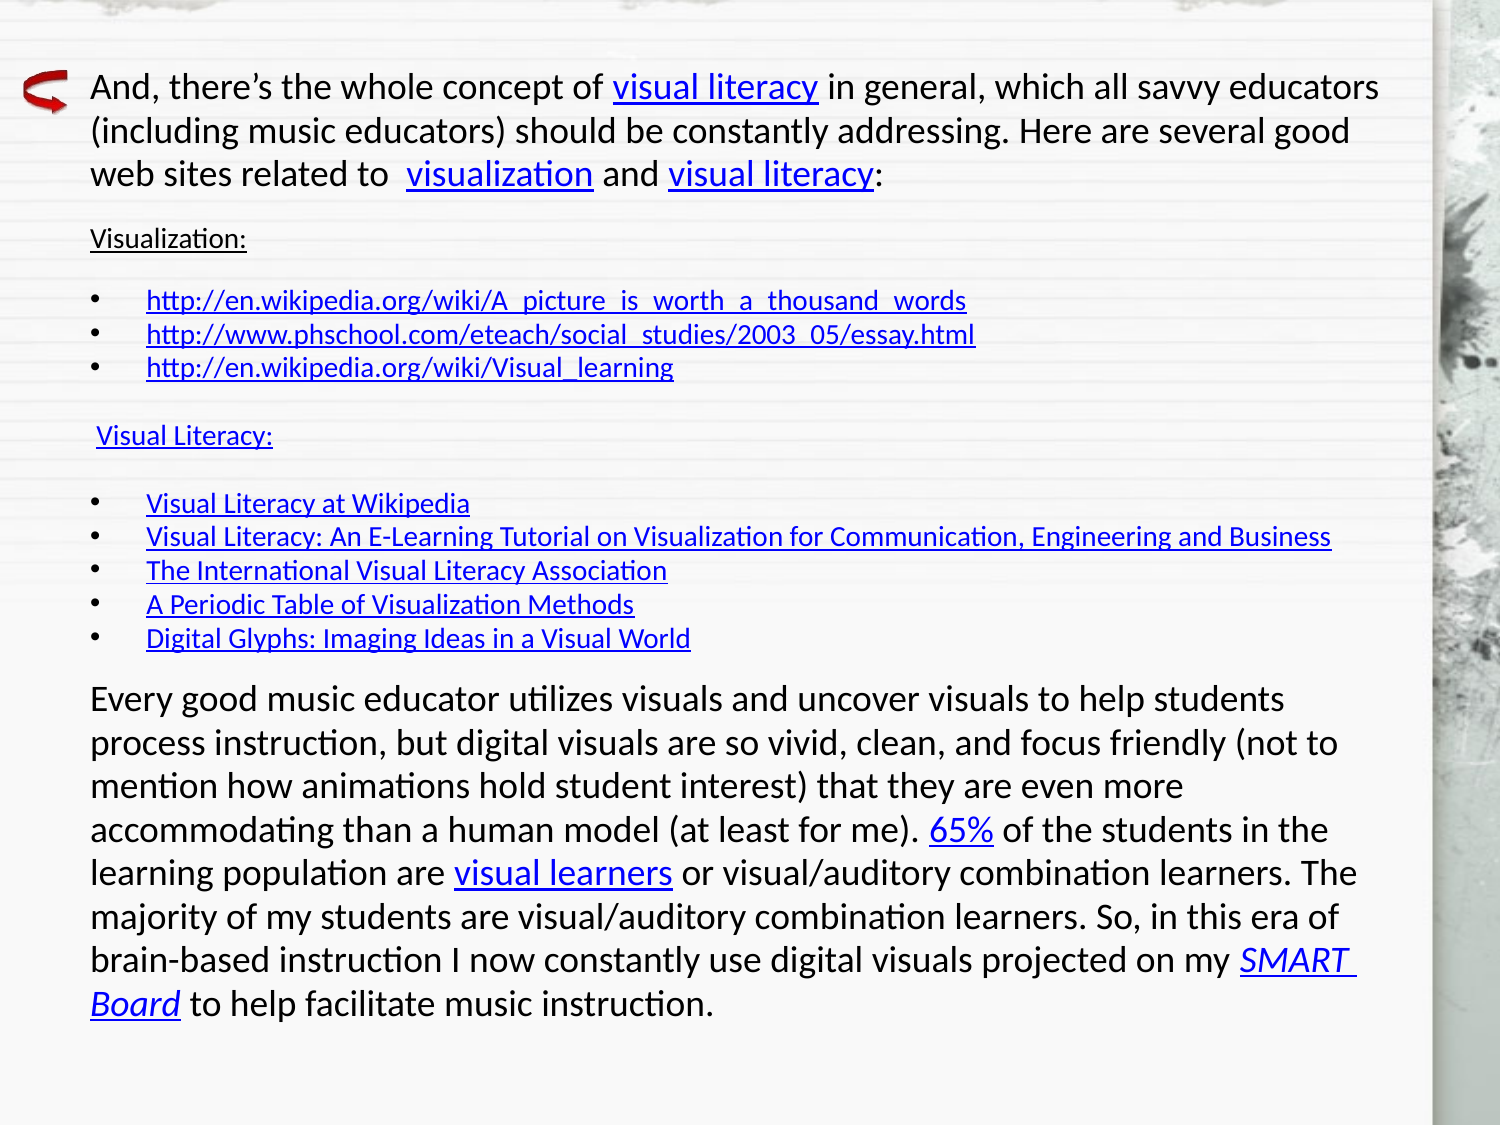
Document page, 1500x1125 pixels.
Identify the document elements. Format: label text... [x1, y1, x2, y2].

picture [0, 0, 1500, 1125]
list And, there’s the whole concept of visual literacy in general, which all savvy educators (including music educators) should be constantly addressing. Here are several good web sites related to visualization and visual literacy: Visualization: http://en.wikipedia.org/wiki/A_picture_is_worth_a_thousand_words http://www.phschool.com/eteach/social_studies/2003_05/essay.html http://en.wikipedia.org/wiki/Visual_learning Visual Literacy: Visual Literacy at Wikipedia Visual Literacy: An E-Learning Tutorial on Visualization for Communication, Engineering and Business The International Visual Literacy Association A Periodic Table of Visualization Methods Digital Glyphs: Imaging Ideas in a Visual World Every good music educator utilizes visuals and uncover visuals to help students process instruction, but digital visuals are so vivid, clean, and focus friendly (not to mention how animations hold student interest) that they are even more accommodating than a human model (at least for me). 65% of the students in the learning population are visual learners or visual/auditory combination learners. The majority of my students are visual/auditory combination learners. So, in this era of brain-based instruction I now constantly use digital visuals projected on my SMART Board to help facilitate music instruction. [74, 63, 1426, 1125]
